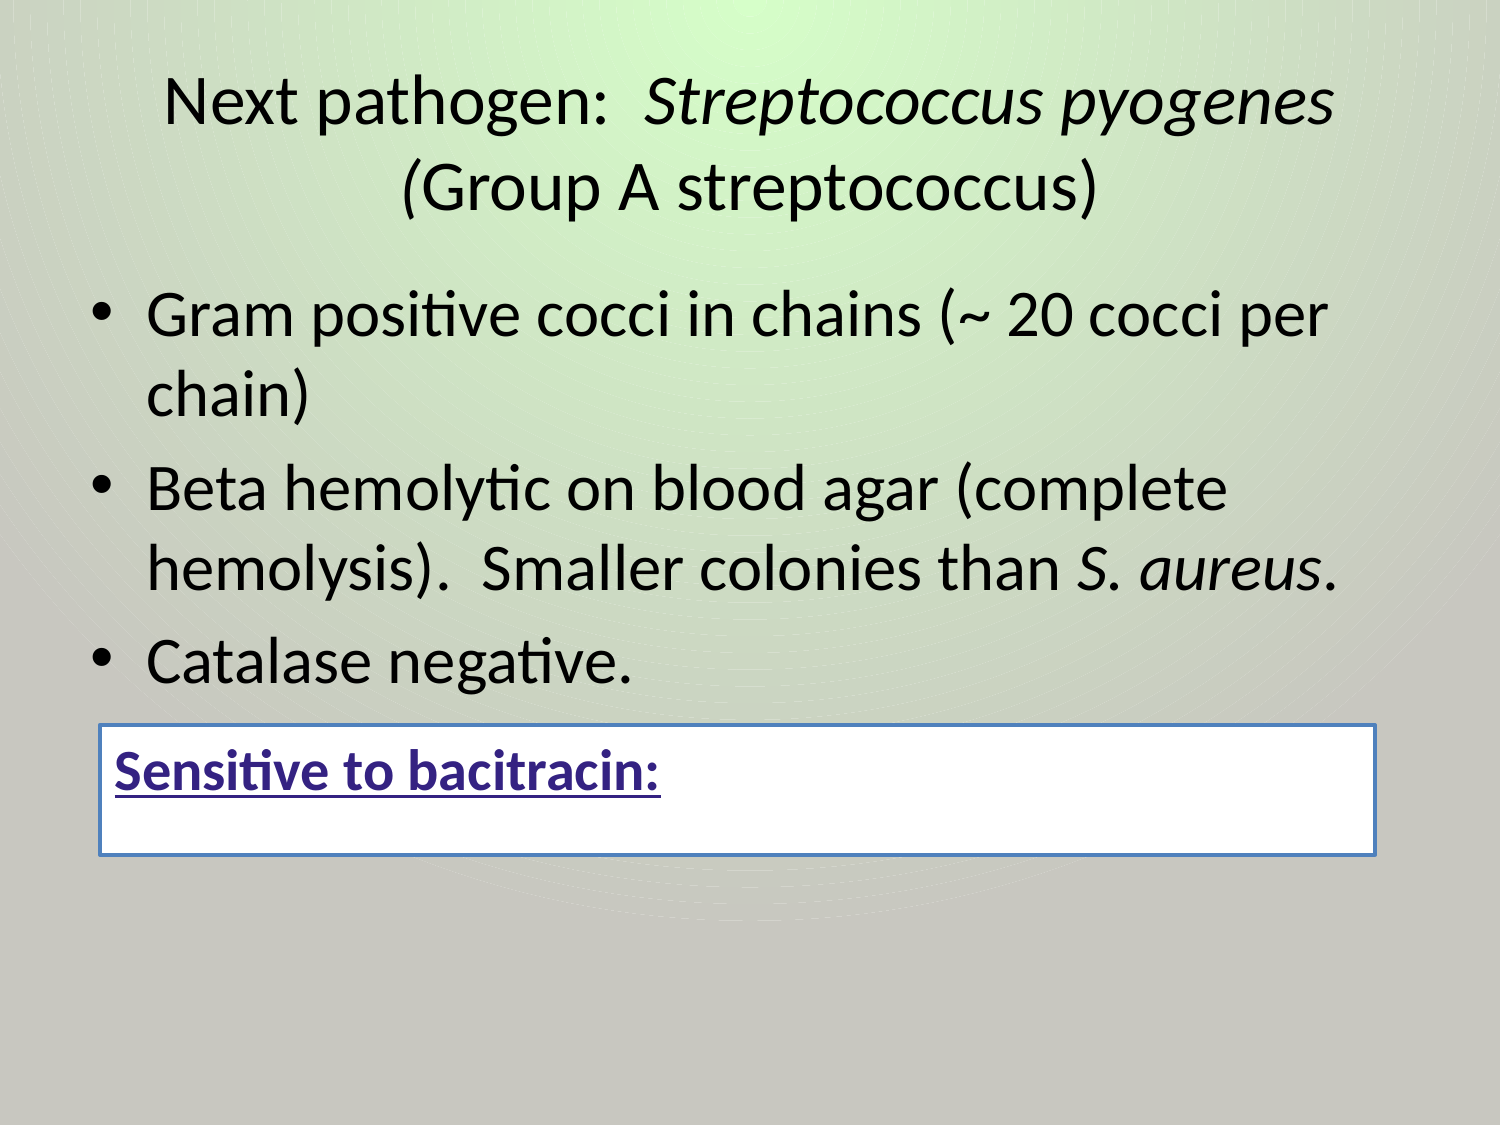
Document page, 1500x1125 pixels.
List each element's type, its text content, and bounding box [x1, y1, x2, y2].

title Next pathogen: Streptococcus pyogenes (Group A streptococcus) [75, 45, 1425, 233]
text_box Sensitive to bacitracin: [98, 723, 1377, 857]
list Gram positive cocci in chains (~ 20 cocci per chain) Beta hemolytic on blood agar (complete hemolysis). Smaller colonies than S. aureus. Catalase negative. [75, 262, 1425, 1005]
